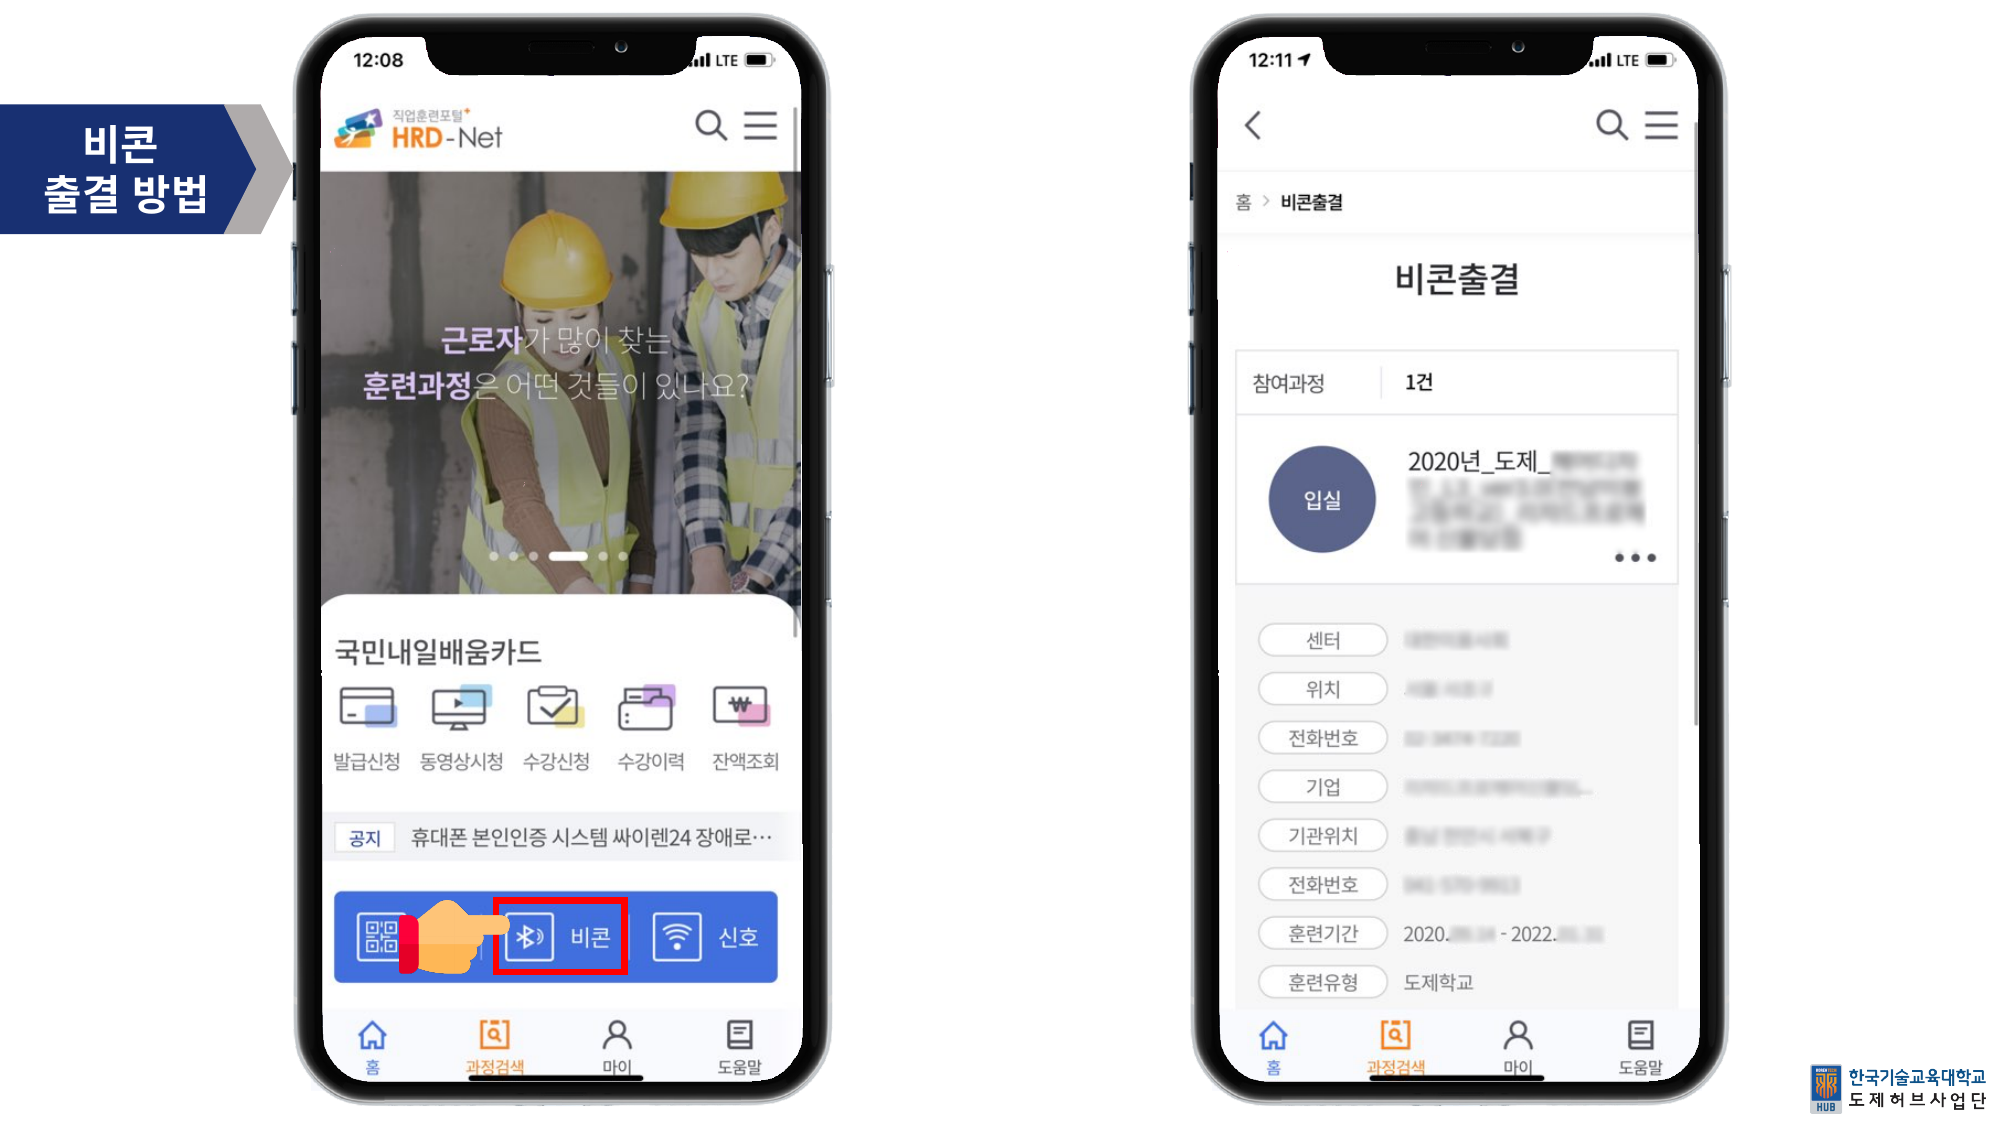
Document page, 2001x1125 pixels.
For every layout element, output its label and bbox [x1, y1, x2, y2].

picture [1166, 0, 1748, 1125]
picture [1810, 1064, 1986, 1114]
text_box [0, 104, 294, 235]
picture [269, 0, 852, 1125]
